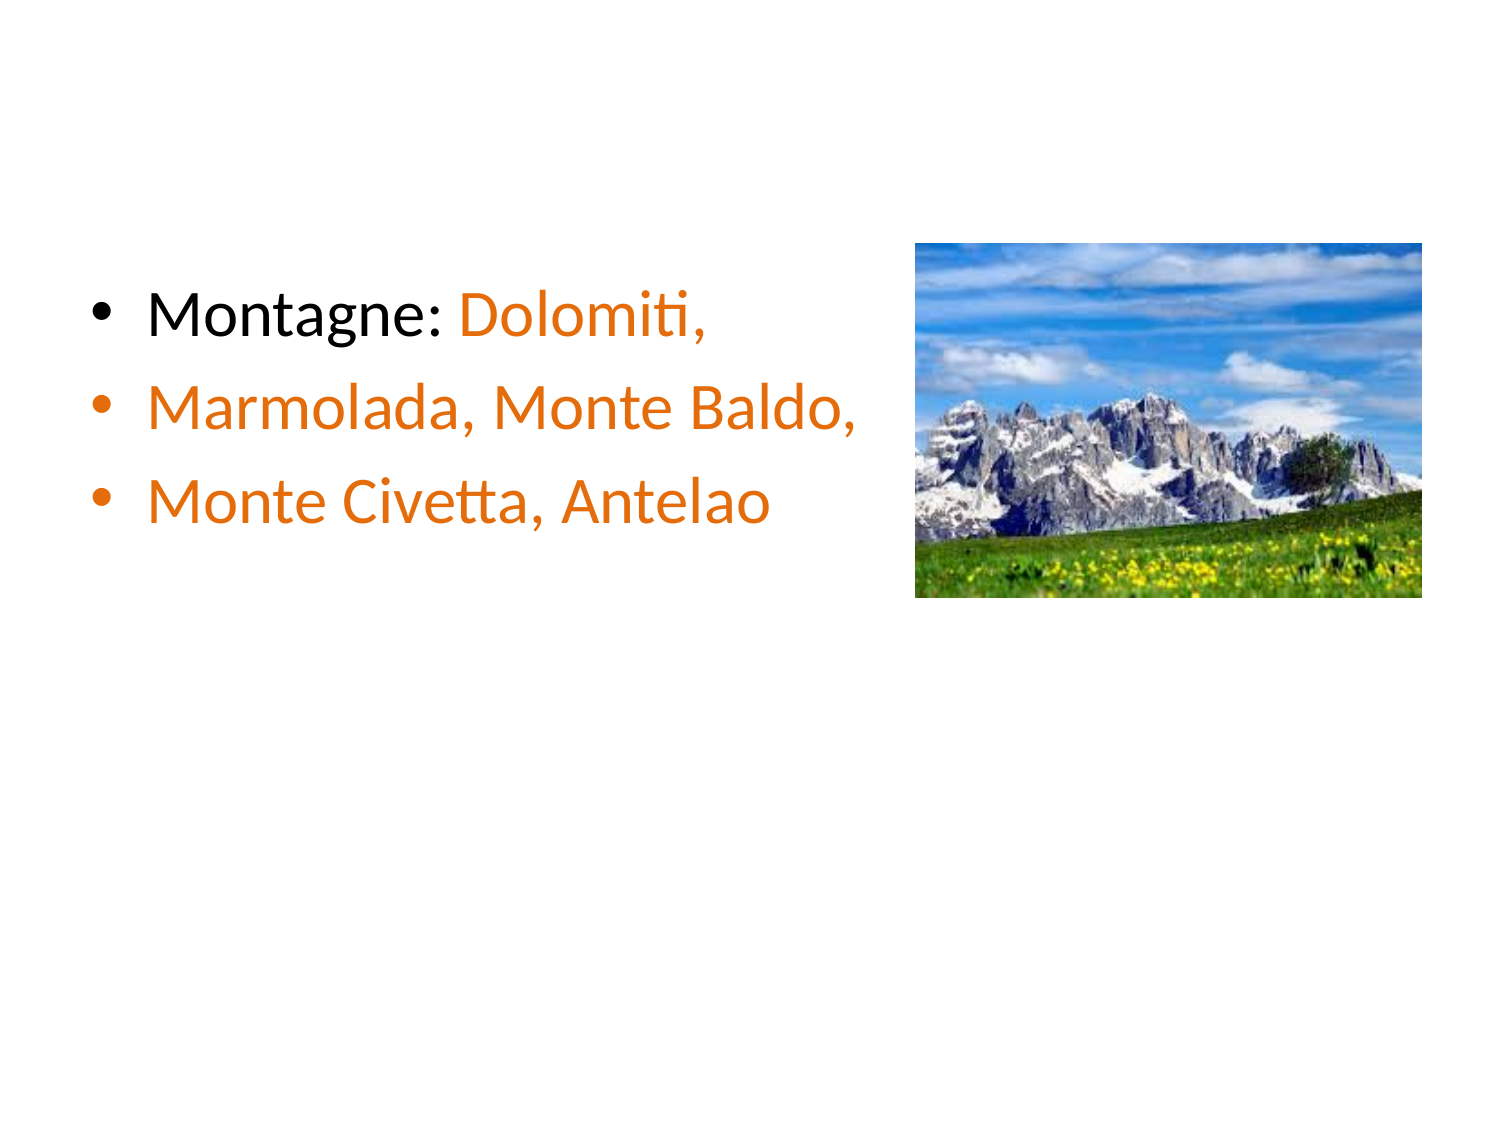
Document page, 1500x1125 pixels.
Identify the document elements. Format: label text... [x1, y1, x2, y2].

list Montagne: Dolomiti, Marmolada, Monte Baldo, Monte Civetta, Antelao [75, 262, 1425, 1005]
picture [915, 243, 1423, 599]
